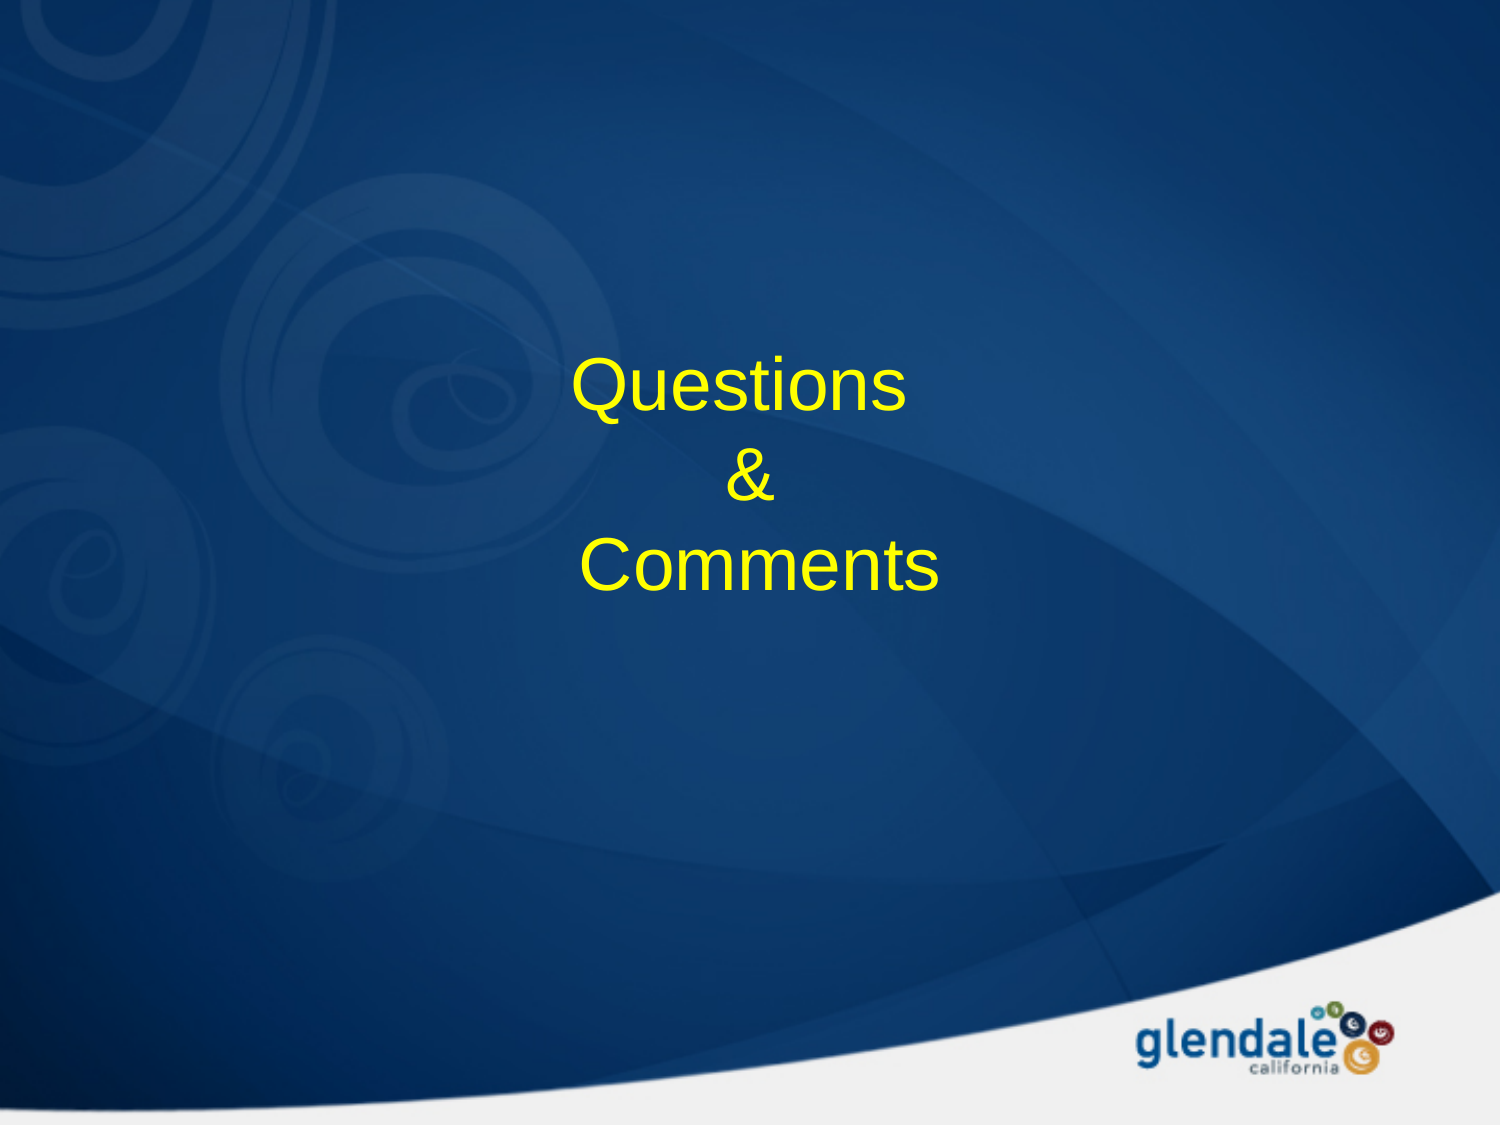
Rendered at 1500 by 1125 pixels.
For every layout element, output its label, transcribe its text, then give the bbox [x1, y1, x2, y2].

picture [0, 0, 1500, 1125]
text_box Questions & Comments [112, 249, 1388, 600]
